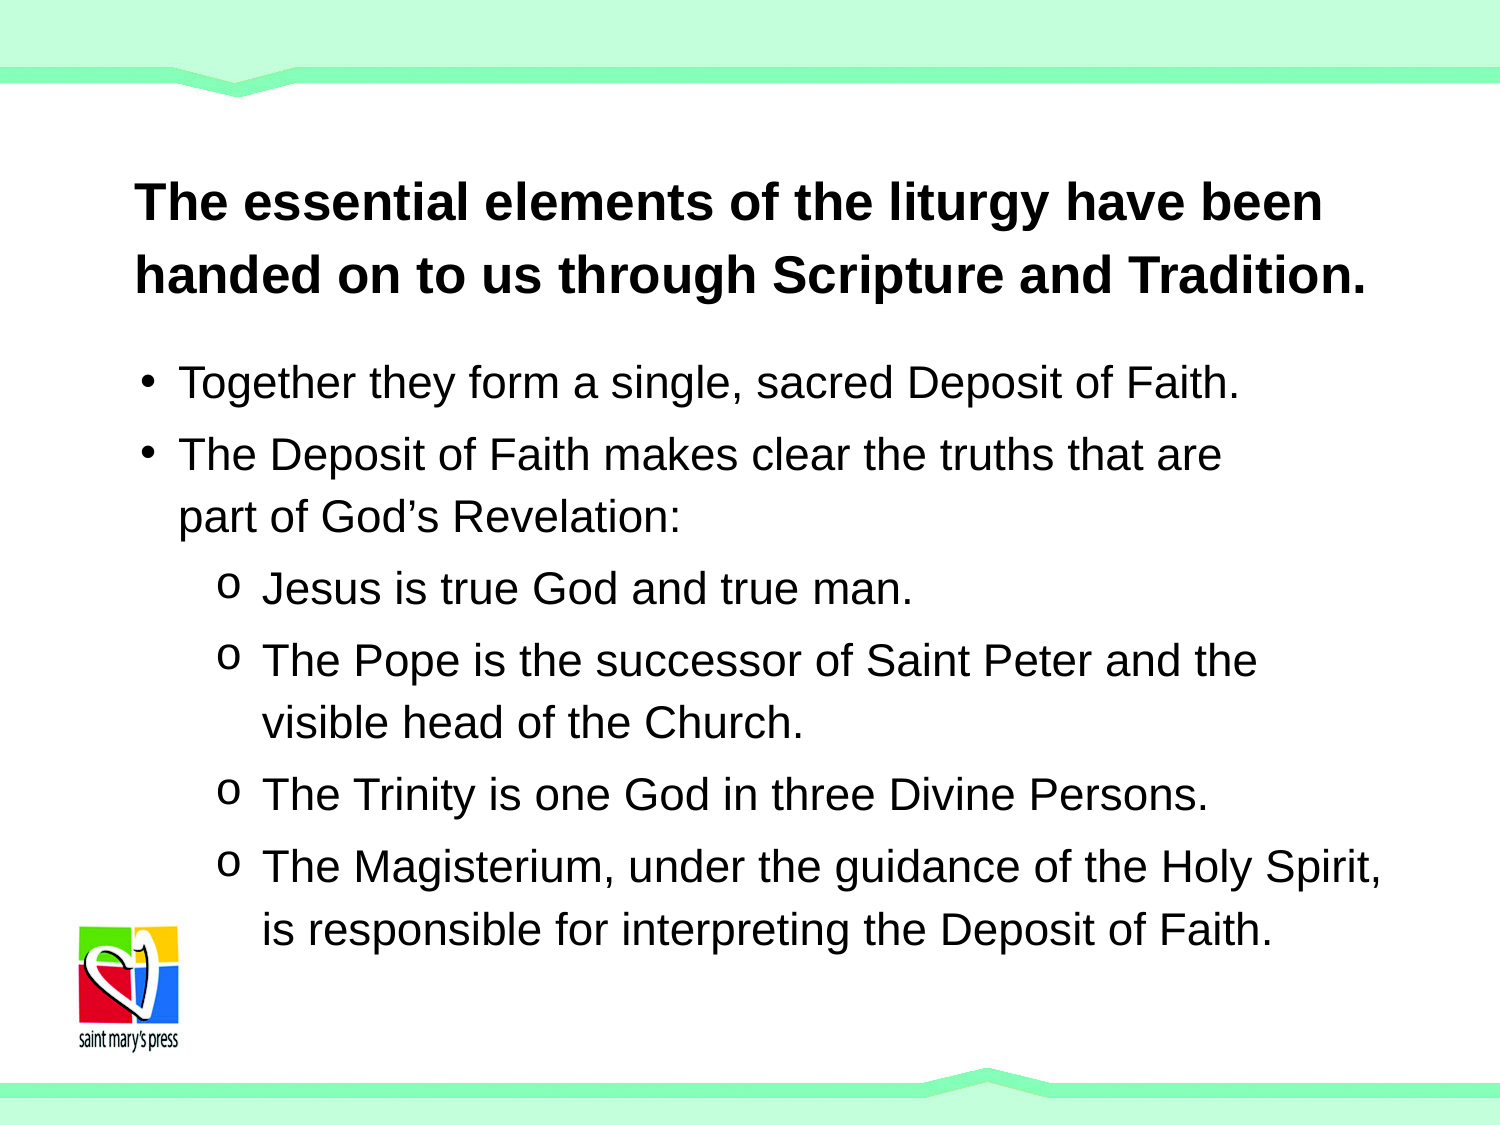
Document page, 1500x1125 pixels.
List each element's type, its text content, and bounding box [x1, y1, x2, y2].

picture [0, 0, 1500, 1125]
title The essential elements of the liturgy have been handed on to us through Scripture and Tradition. [119, 149, 1470, 313]
list Together they form a single, sacred Deposit of Faith. The Deposit of Faith makes clear the truths that are part of God’s Revelation: Jesus is true God and true man. The Pope is the successor of Saint Peter and the visible head of the Church. The Trinity is one God in three Divine Persons. The Magisterium, under the guidance of the Holy Spirit, is responsible for interpreting the Deposit of Faith. [125, 337, 1400, 1013]
